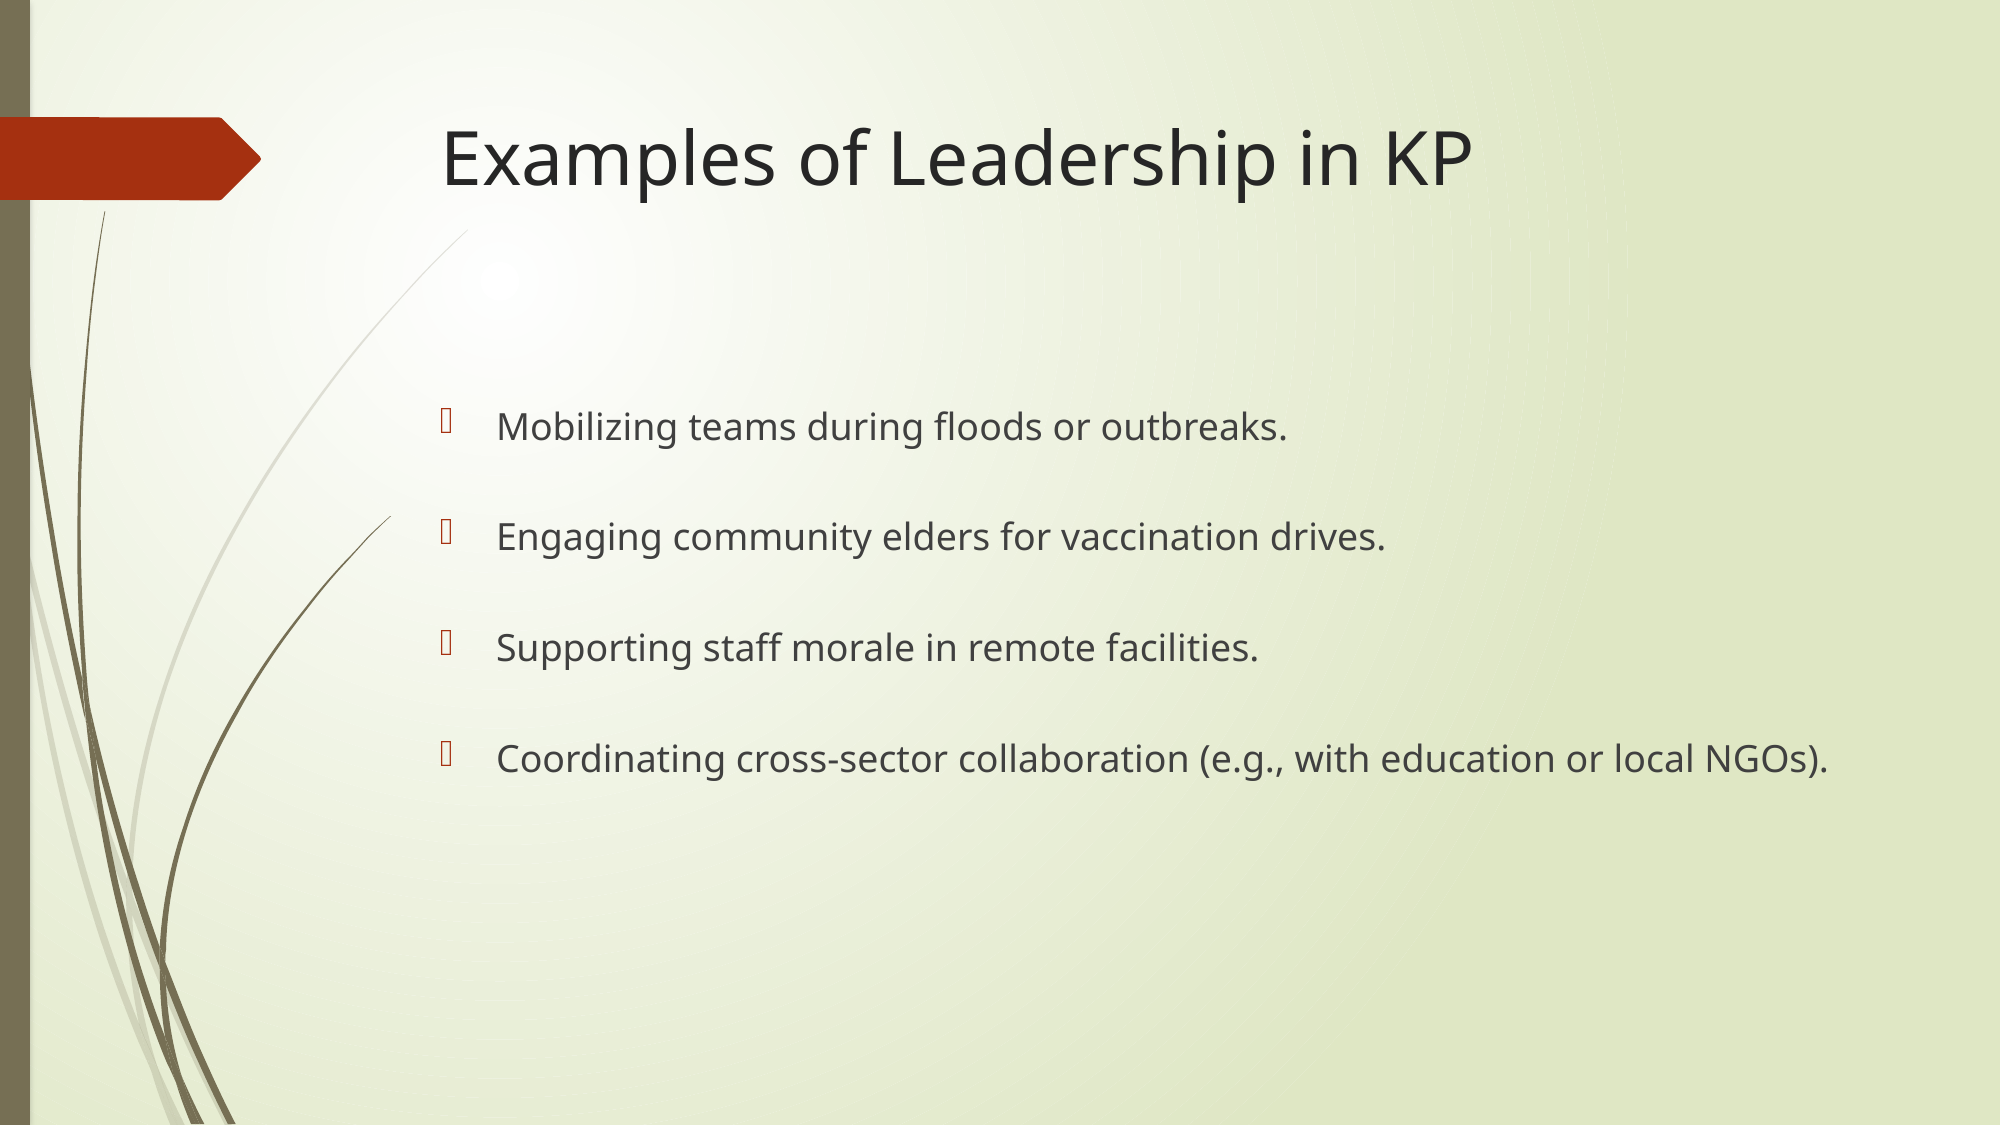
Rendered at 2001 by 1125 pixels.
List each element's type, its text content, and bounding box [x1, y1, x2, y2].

list Mobilizing teams during floods or outbreaks. Engaging community elders for vaccination drives. Supporting staff morale in remote facilities. Coordinating cross-sector collaboration (e.g., with education or local NGOs). [424, 350, 1888, 970]
title Examples of Leadership in KP [425, 102, 1888, 313]
